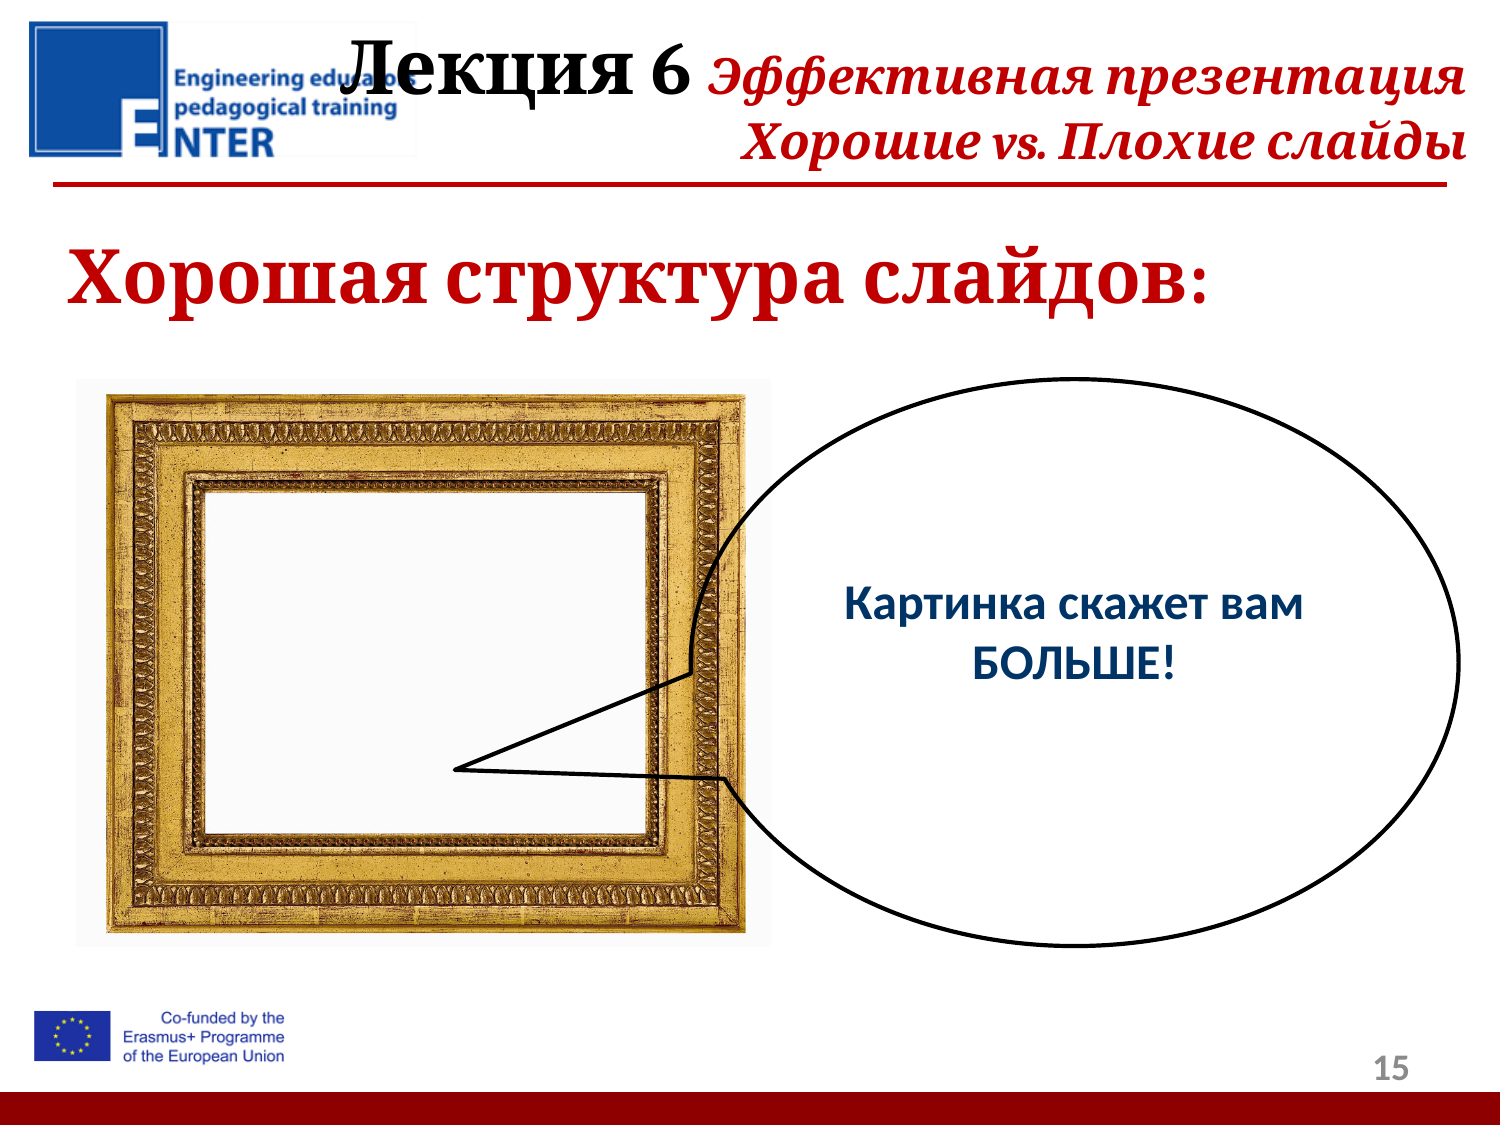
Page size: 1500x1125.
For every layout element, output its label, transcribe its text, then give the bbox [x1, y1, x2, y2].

picture [29, 986, 285, 1084]
slide_number 15 [1074, 1035, 1425, 1095]
text_box Лекция 6 Эффективная презентация Хорошие vs. Плохие слайды [230, 12, 1483, 178]
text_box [76, 378, 1459, 947]
text_box [0, 1092, 1500, 1125]
text_box Хорошая структура слайдов: [52, 220, 1447, 326]
picture [29, 17, 418, 162]
